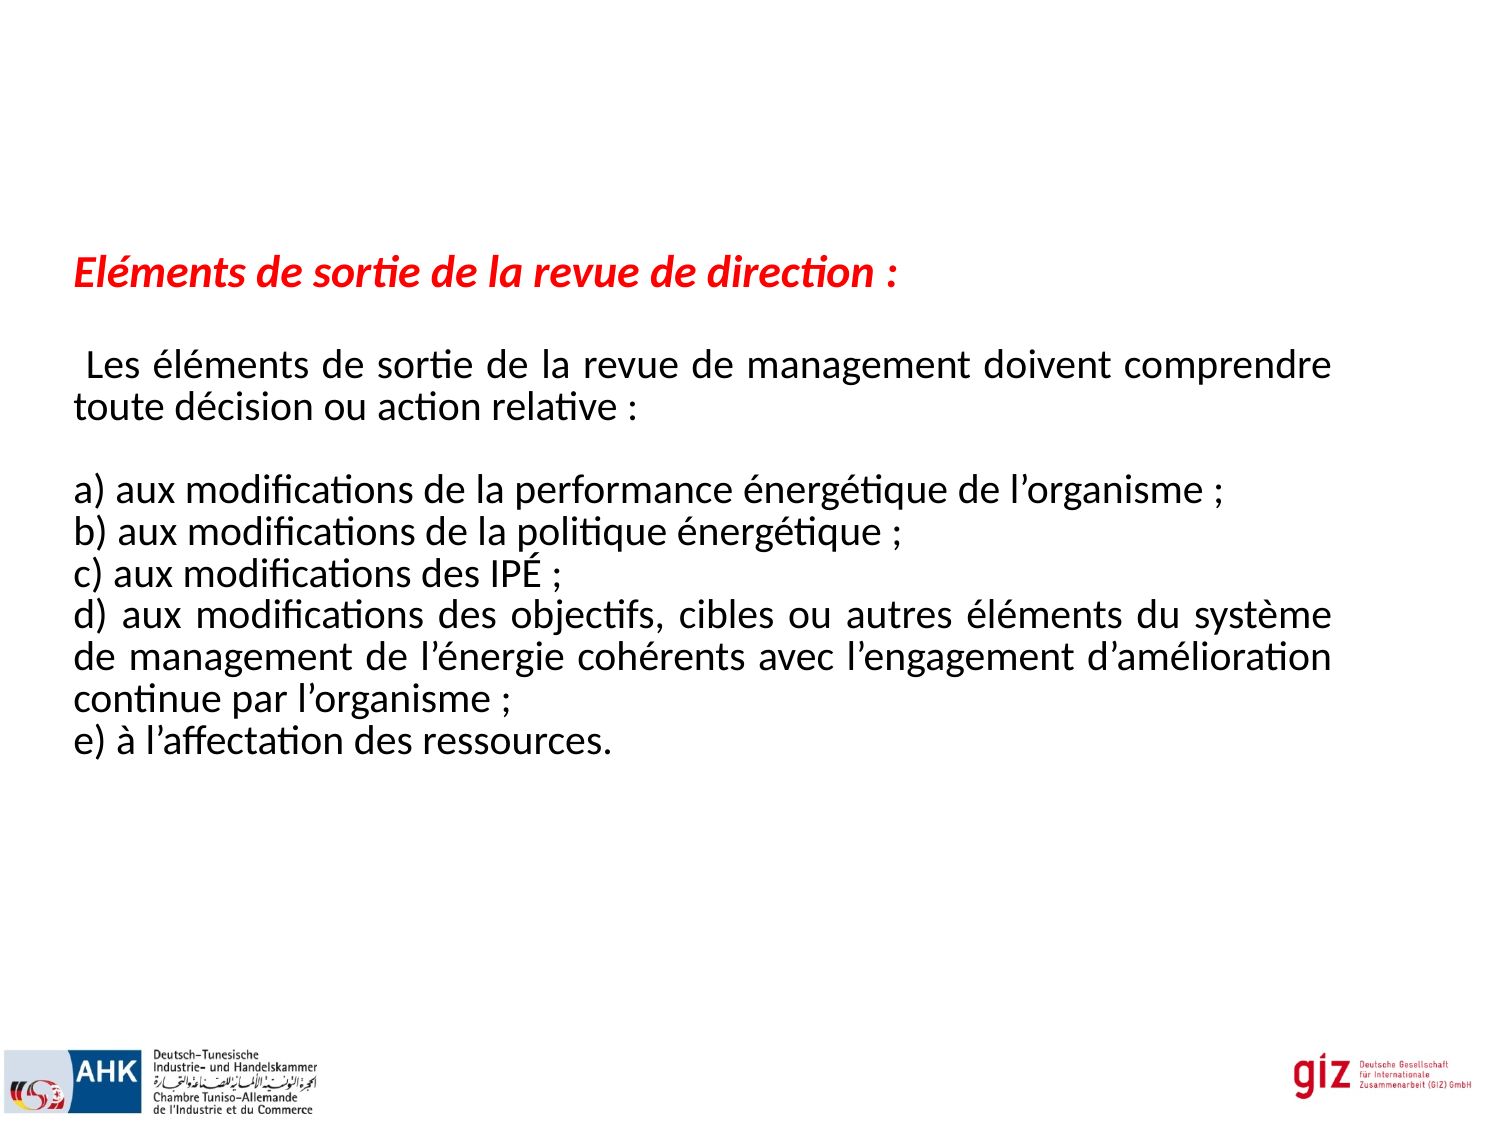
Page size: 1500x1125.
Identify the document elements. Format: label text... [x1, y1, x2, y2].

text_box Eléments de sortie de la revue de direction : [58, 222, 1360, 328]
picture [1275, 1031, 1500, 1125]
picture [3, 1049, 317, 1114]
text_box Les éléments de sortie de la revue de management doivent comprendre toute décision ou action relative : a) aux modifications de la performance énergétique de l’organisme ; b) aux modifications de la politique énergétique ; c) aux modifications des IPÉ ; d) aux modifications des objectifs, cibles ou autres éléments du système de management de l’énergie cohérents avec l’engagement d’amélioration continue par l’organisme ; e) à l’affectation des ressources. [58, 339, 1348, 1020]
